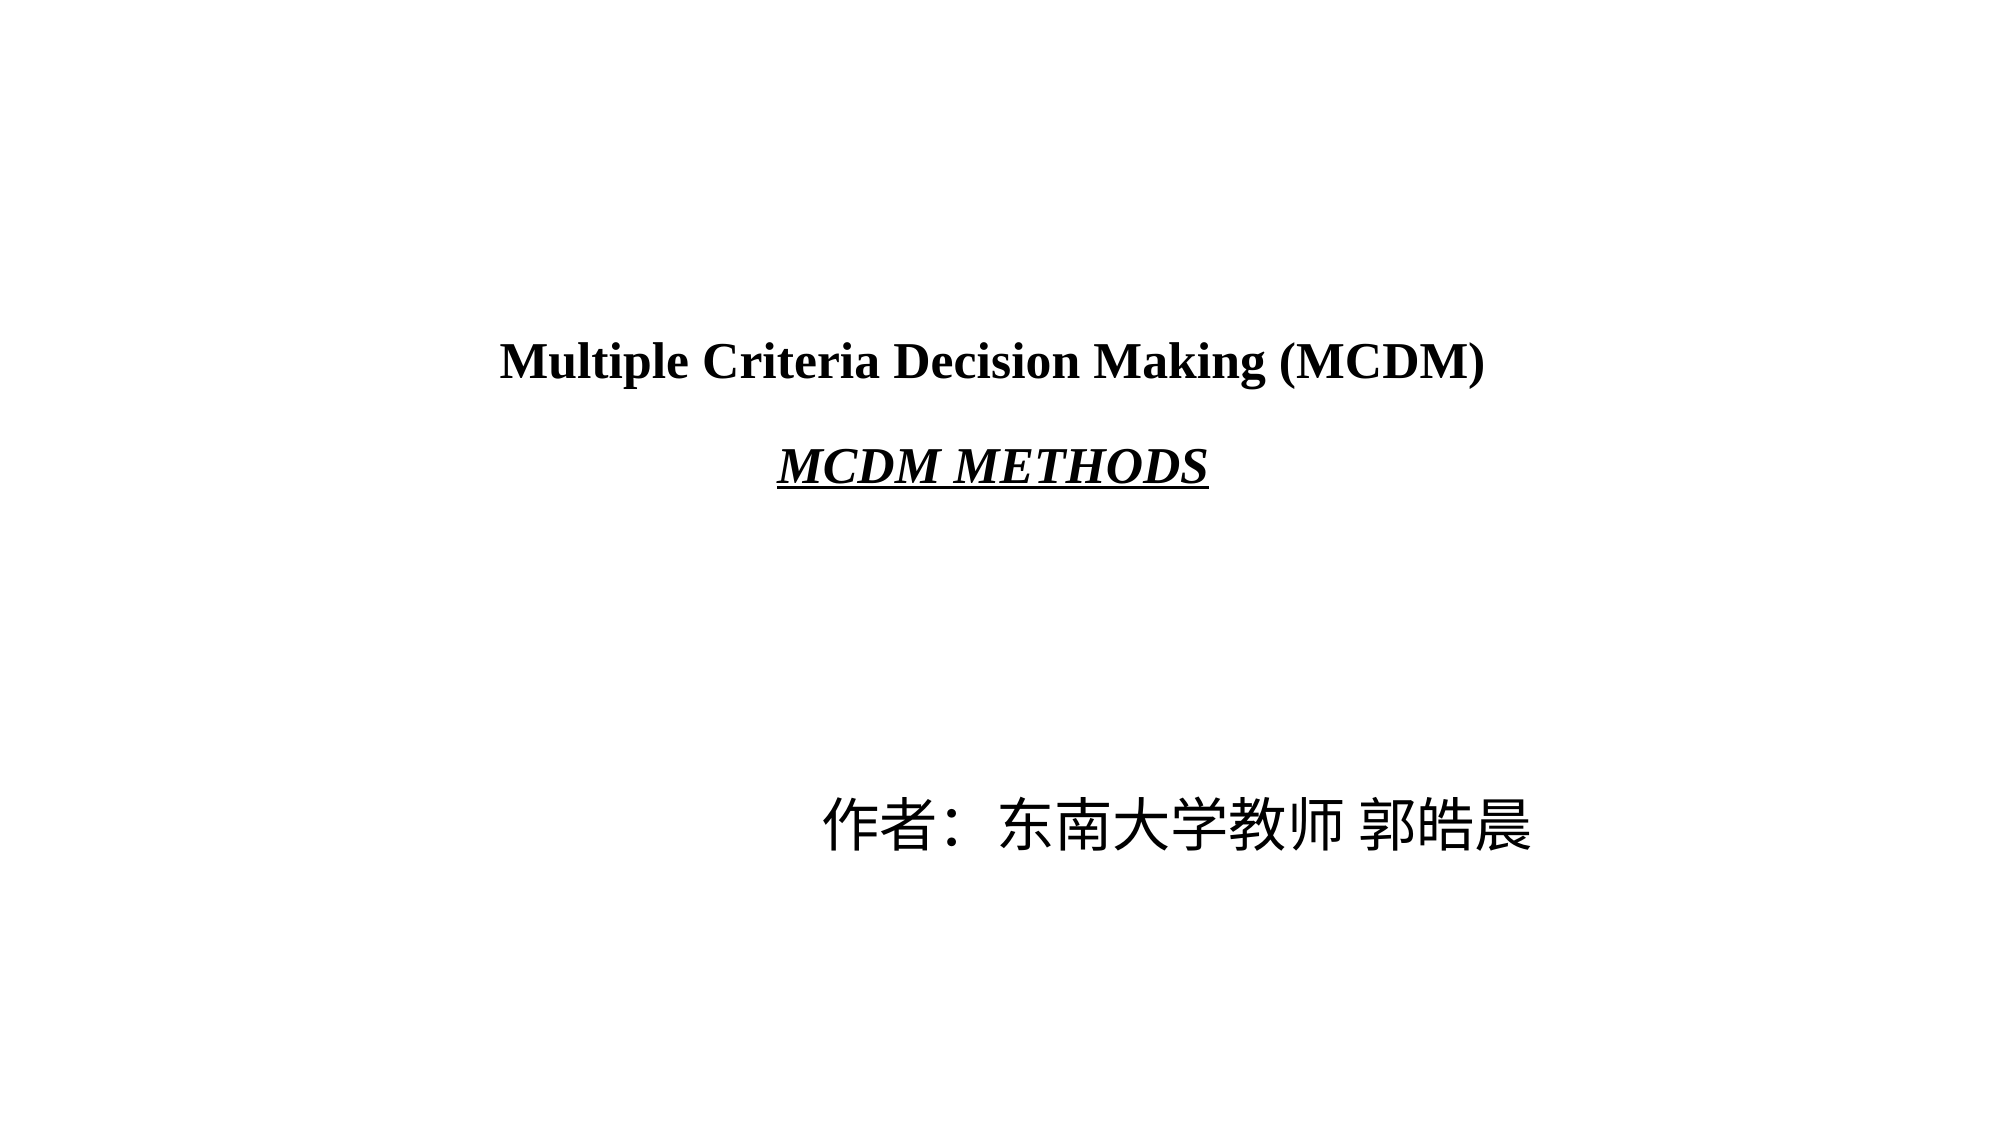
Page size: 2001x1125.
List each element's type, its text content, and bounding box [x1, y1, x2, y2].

text_box 作者：东南大学教师 郭皓晨 [806, 780, 1549, 866]
subtitle Multiple Criteria Decision Making (MCDM) MCDM METHODS [243, 275, 1744, 504]
